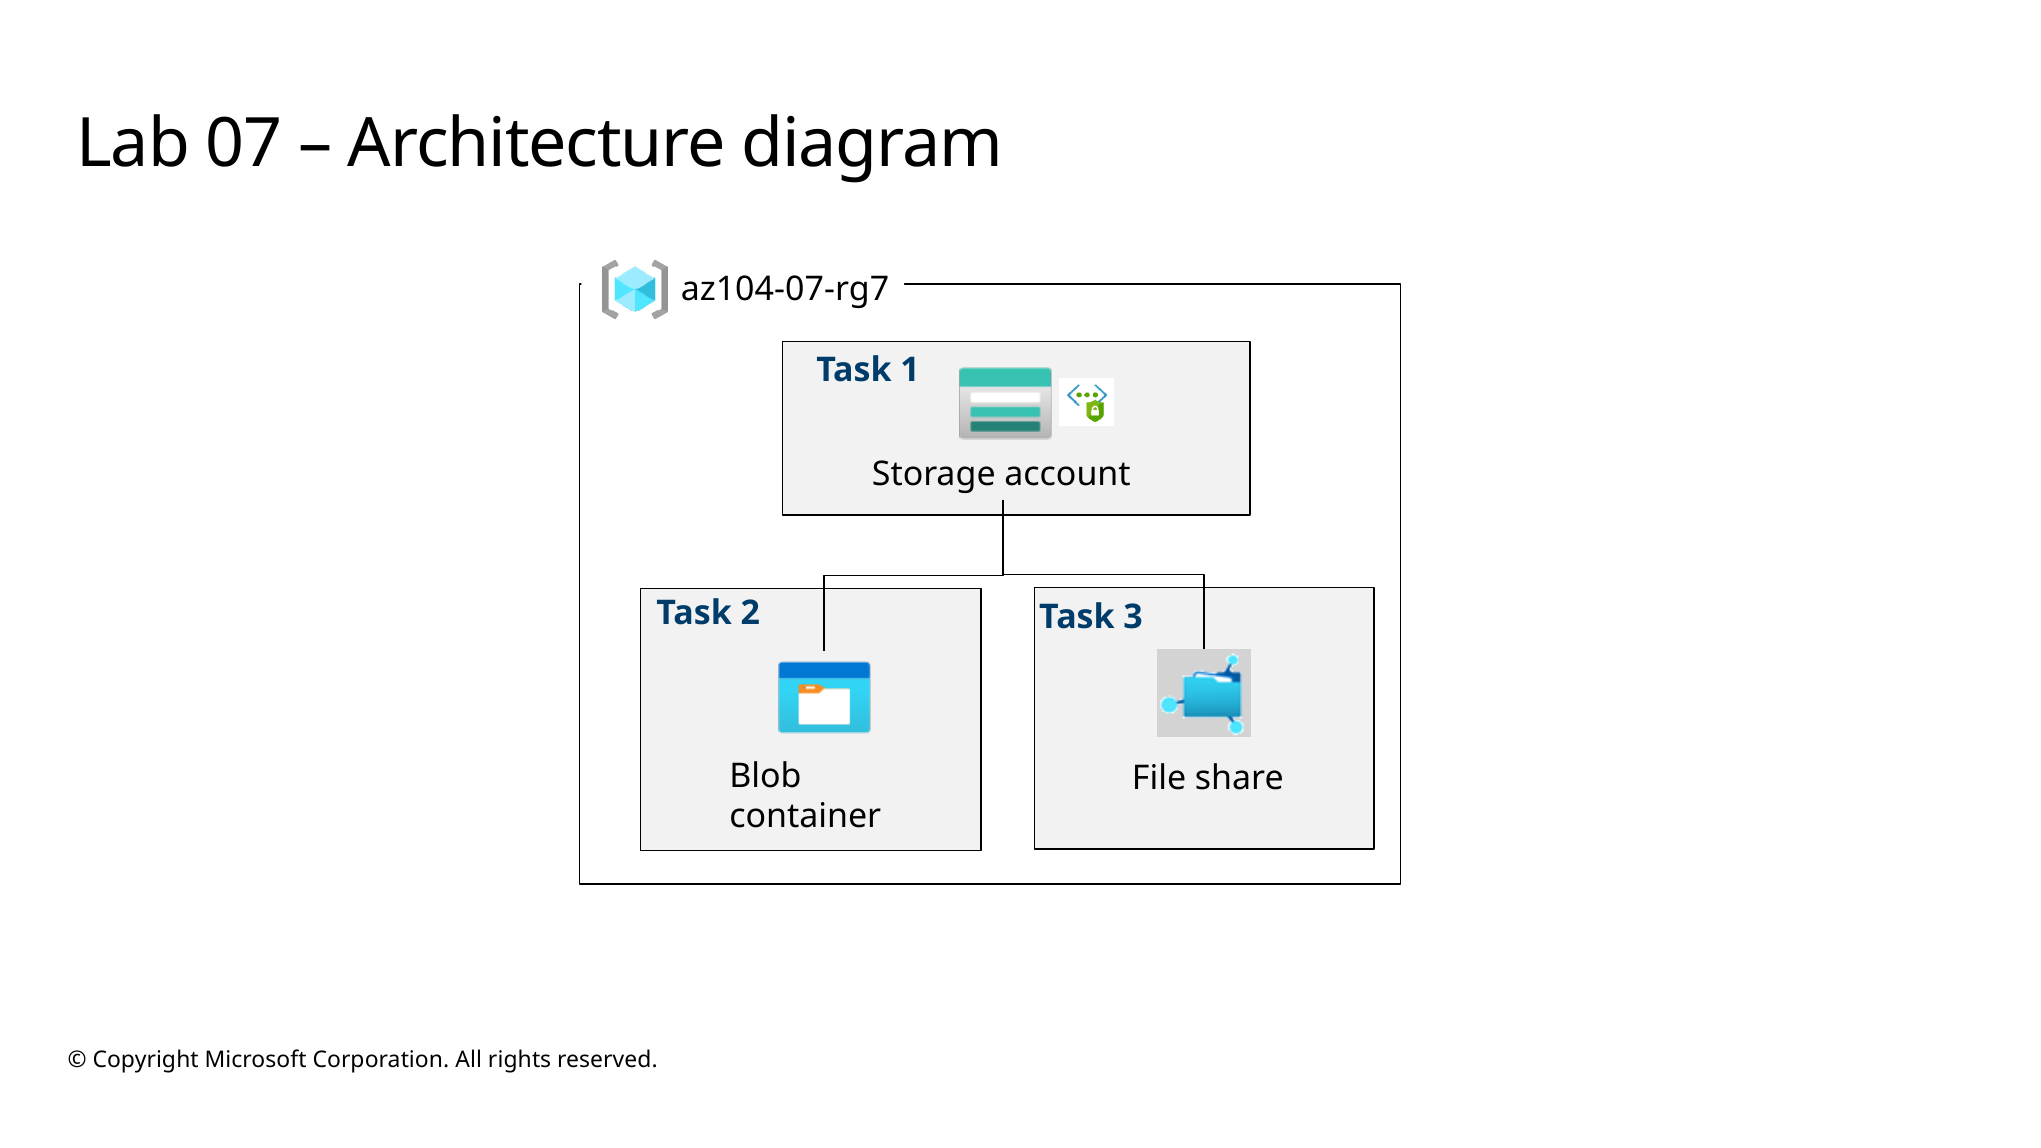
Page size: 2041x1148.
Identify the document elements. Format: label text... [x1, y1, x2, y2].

title Lab 07 – Architecture diagram [76, 93, 1968, 230]
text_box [560, 228, 1446, 928]
